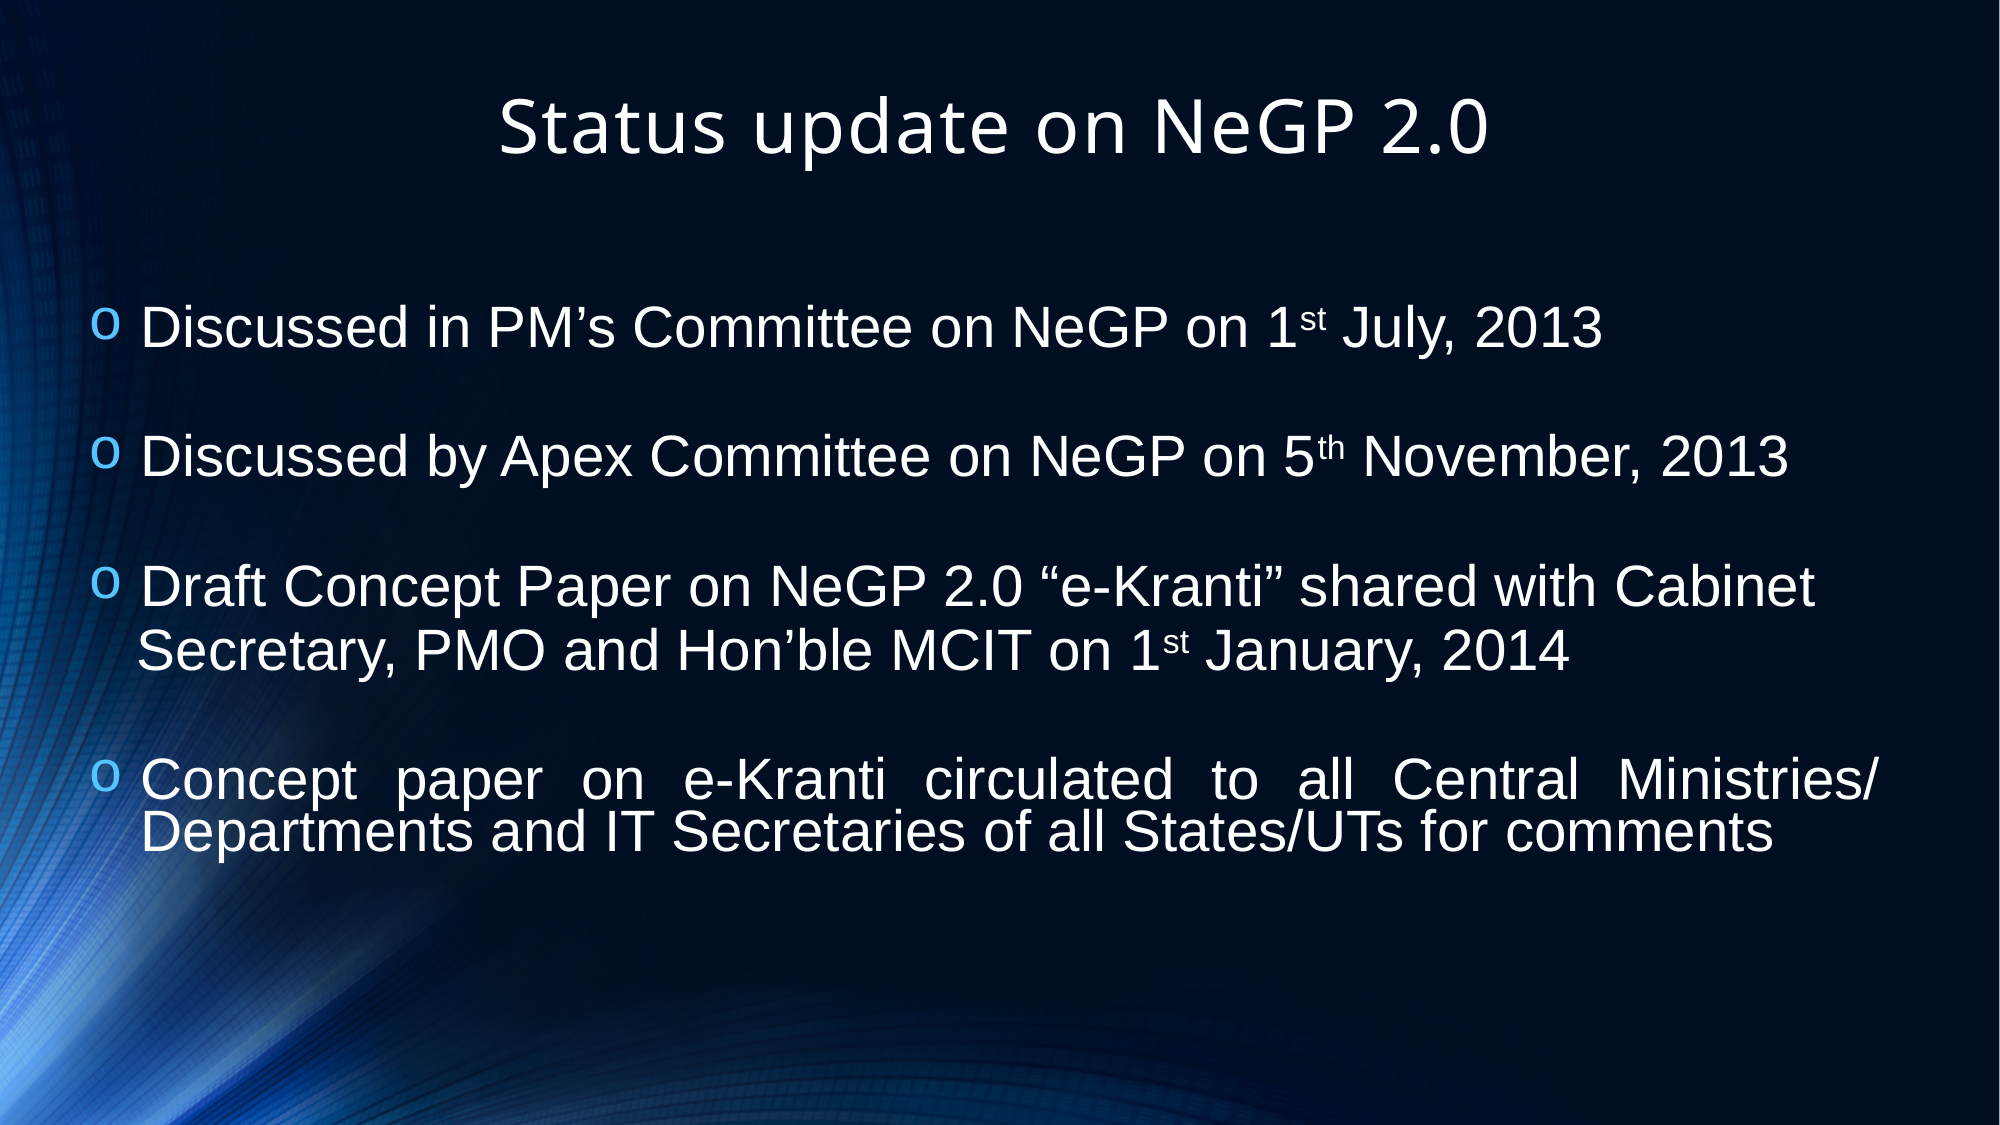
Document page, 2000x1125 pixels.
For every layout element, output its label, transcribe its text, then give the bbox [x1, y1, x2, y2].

picture [0, 0, 2000, 1125]
title Status update on NeGP 2.0 [282, 35, 1709, 178]
text_box Discussed in PM’s Committee on NeGP on 1st July, 2013 Discussed by Apex Committee on NeGP on 5th November, 2013 Draft Concept Paper on NeGP 2.0 “e-Kranti” shared with Cabinet Secretary, PMO and Hon’ble MCIT on 1st January, 2014 Concept paper on e-Kranti circulated to all Central Ministries/ Departments and IT Secretaries of all States/UTs for comments [73, 234, 1898, 1035]
